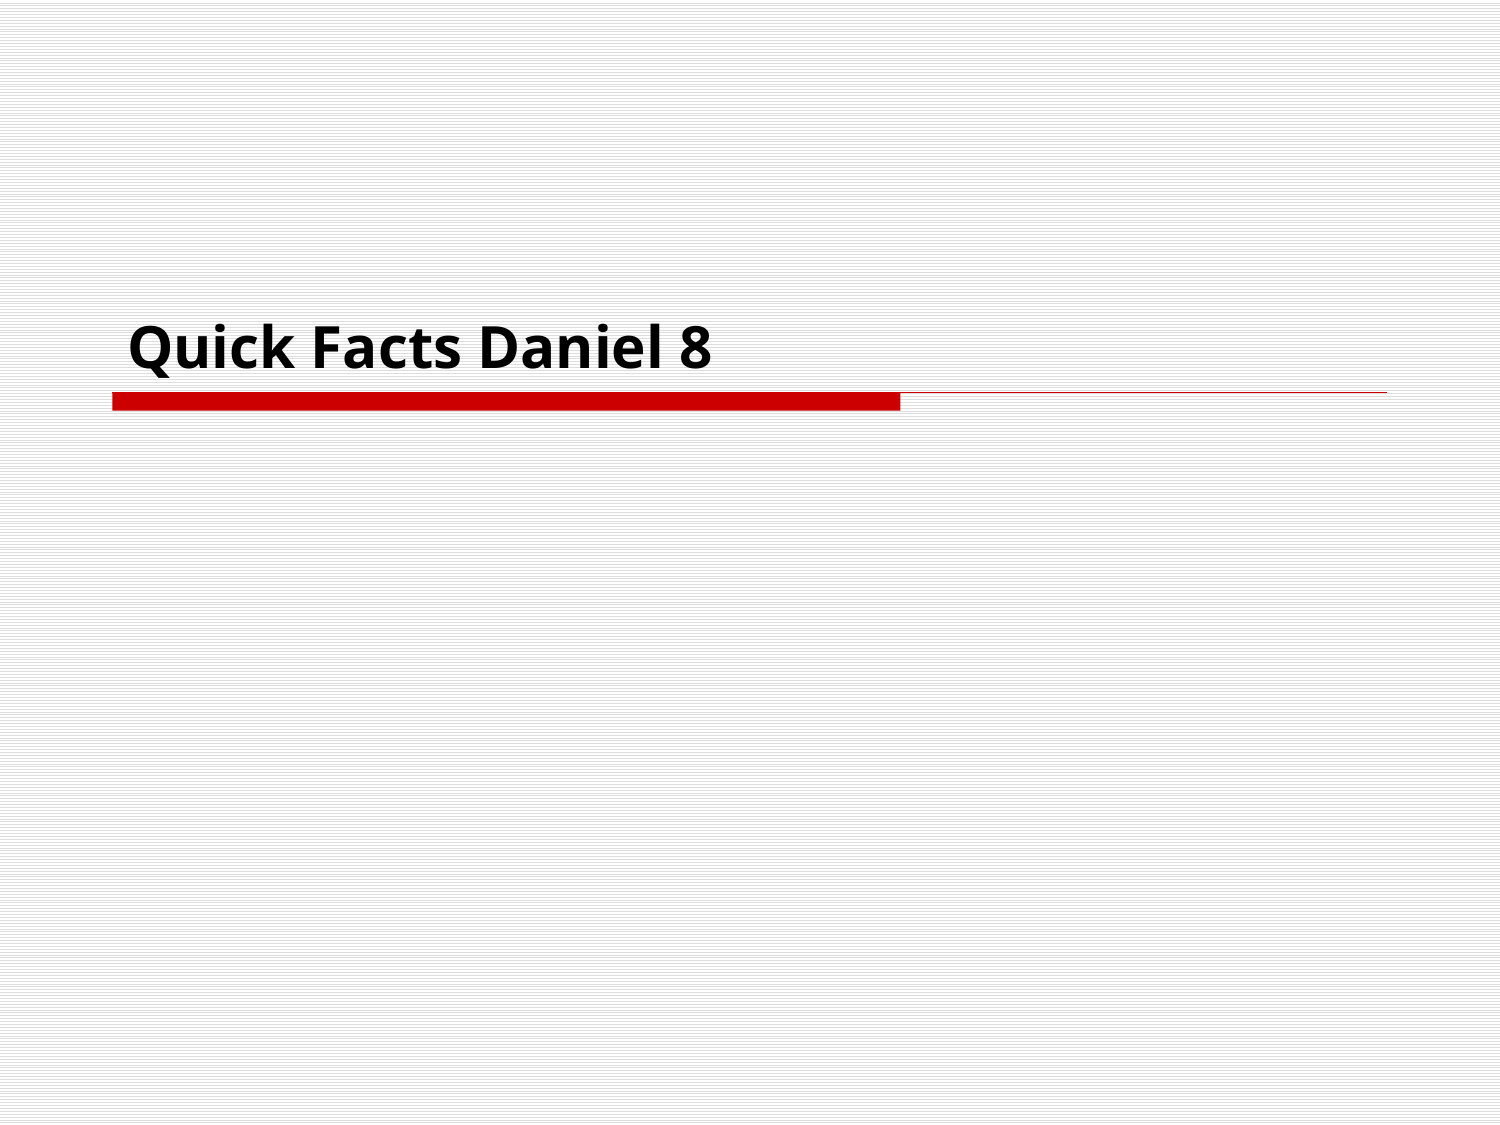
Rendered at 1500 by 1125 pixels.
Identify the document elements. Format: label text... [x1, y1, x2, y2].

title Quick Facts Daniel 8 [112, 162, 1388, 388]
footer [512, 1025, 988, 1100]
